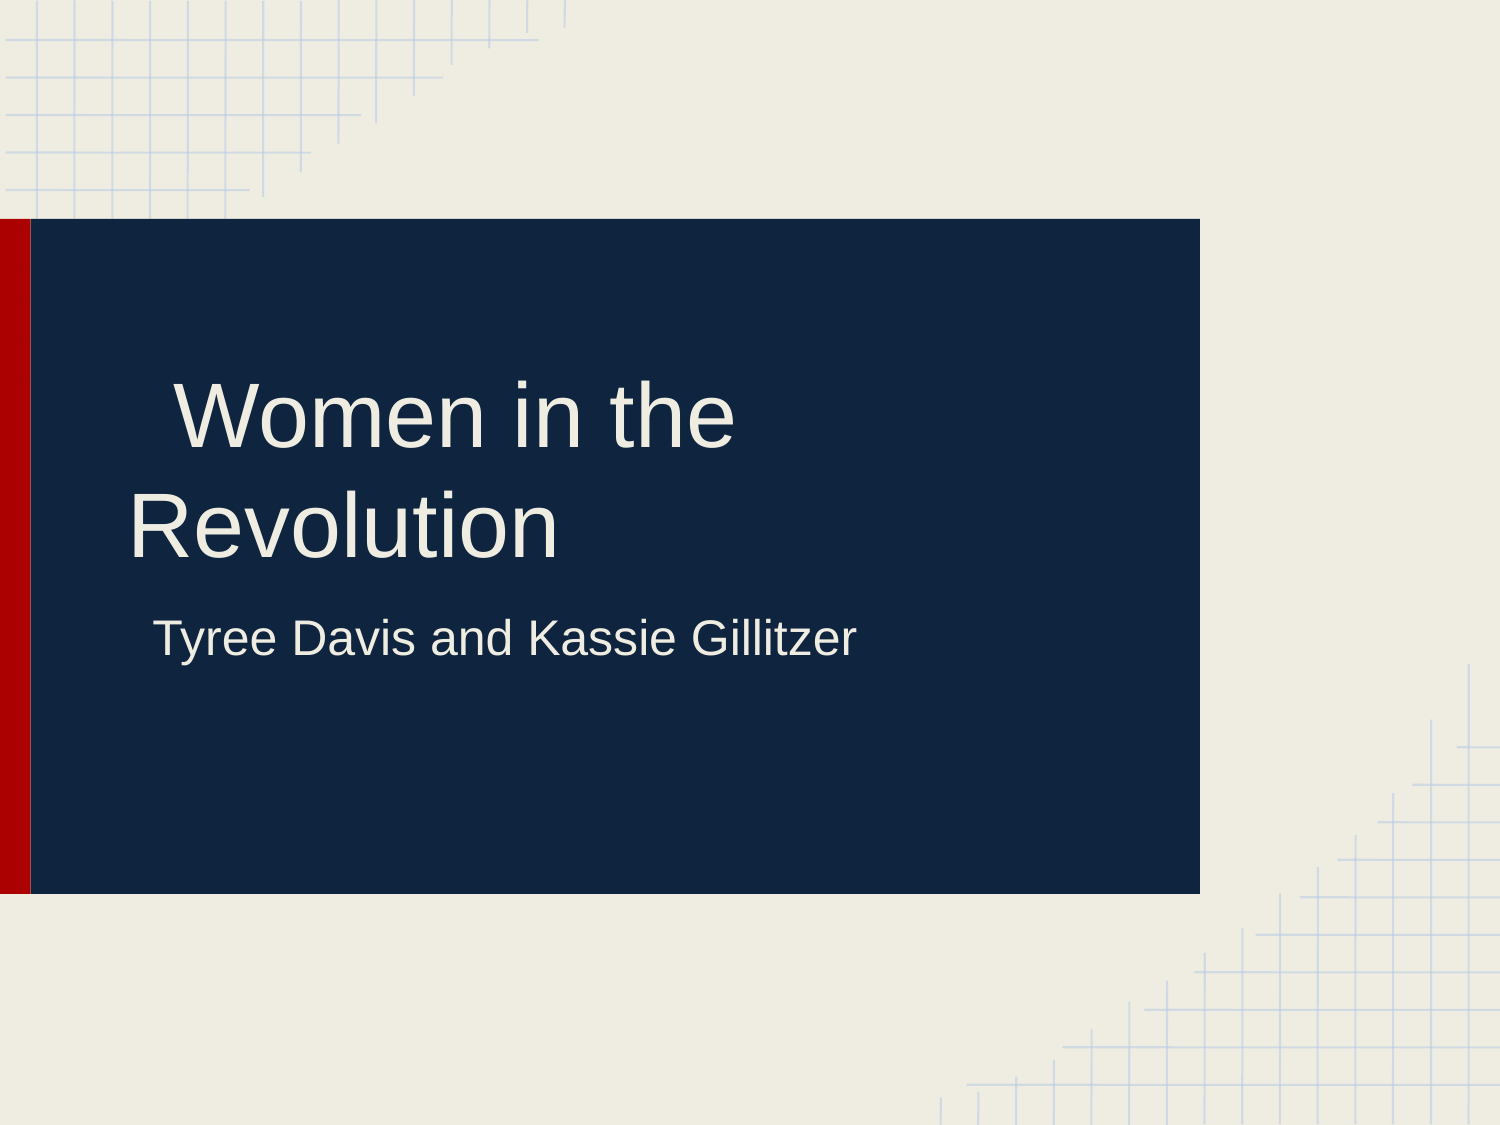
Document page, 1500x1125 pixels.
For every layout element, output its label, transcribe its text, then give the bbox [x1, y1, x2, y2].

title Women in the Revolution [112, 371, 1163, 590]
subtitle Tyree Davis and Kassie Gillitzer [112, 590, 1163, 739]
